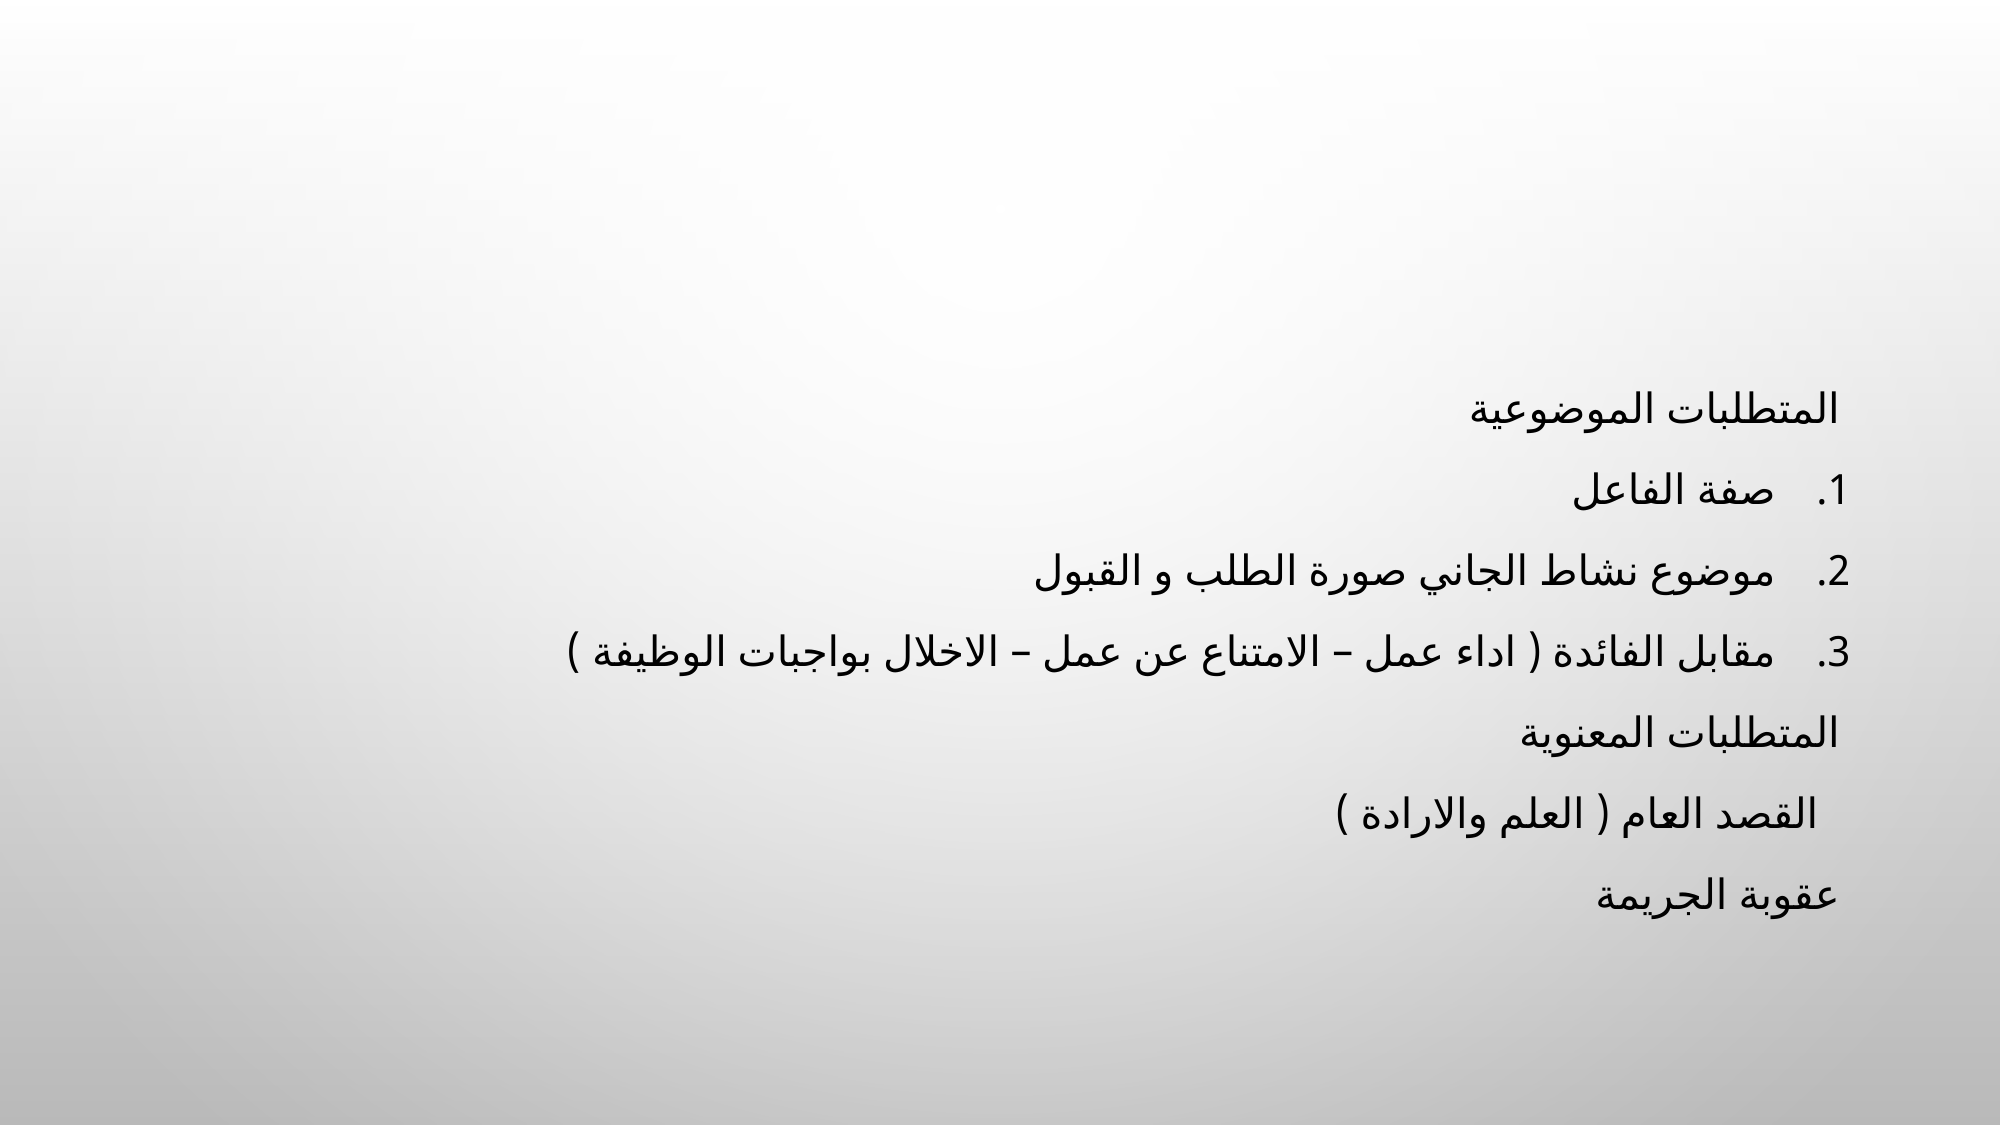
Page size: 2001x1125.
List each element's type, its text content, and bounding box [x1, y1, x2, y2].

picture [0, 0, 2000, 1125]
list المتطلبات الموضوعية صفة الفاعل موضوع نشاط الجاني صورة الطلب و القبول مقابل الفائدة ( اداء عمل – الامتناع عن عمل – الاخلال بواجبات الوظيفة ) المتطلبات المعنوية القصد العام ( العلم والارادة ) عقوبة الجريمة [134, 364, 1866, 962]
